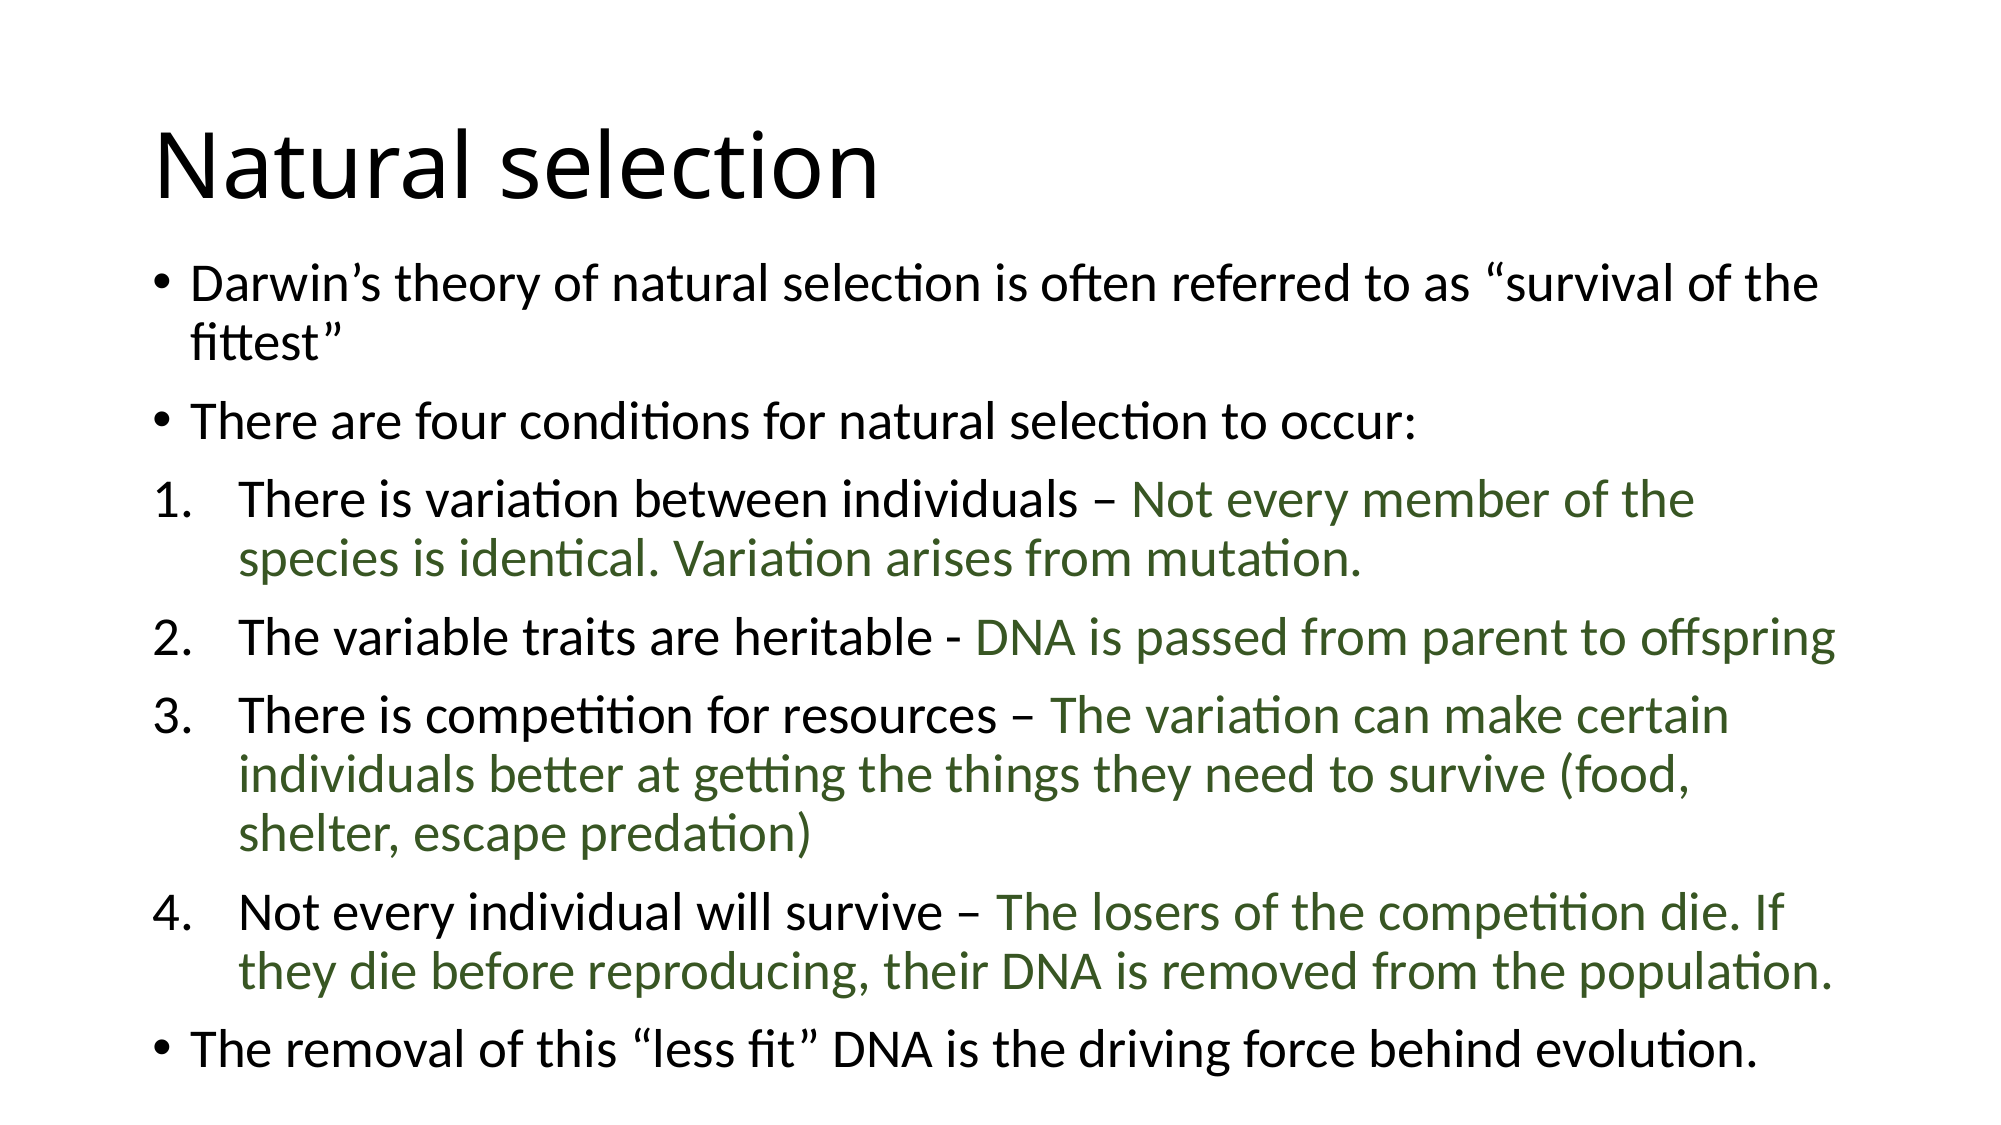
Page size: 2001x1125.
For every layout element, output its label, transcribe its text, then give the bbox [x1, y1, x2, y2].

list Darwin’s theory of natural selection is often referred to as “survival of the fittest” There are four conditions for natural selection to occur: There is variation between individuals – Not every member of the species is identical. Variation arises from mutation. The variable traits are heritable - DNA is passed from parent to offspring There is competition for resources – The variation can make certain individuals better at getting the things they need to survive (food, shelter, escape predation) Not every individual will survive – The losers of the competition die. If they die before reproducing, their DNA is removed from the population. The removal of this “less fit” DNA is the driving force behind evolution. [137, 247, 1863, 1100]
title Natural selection [137, 59, 1863, 247]
